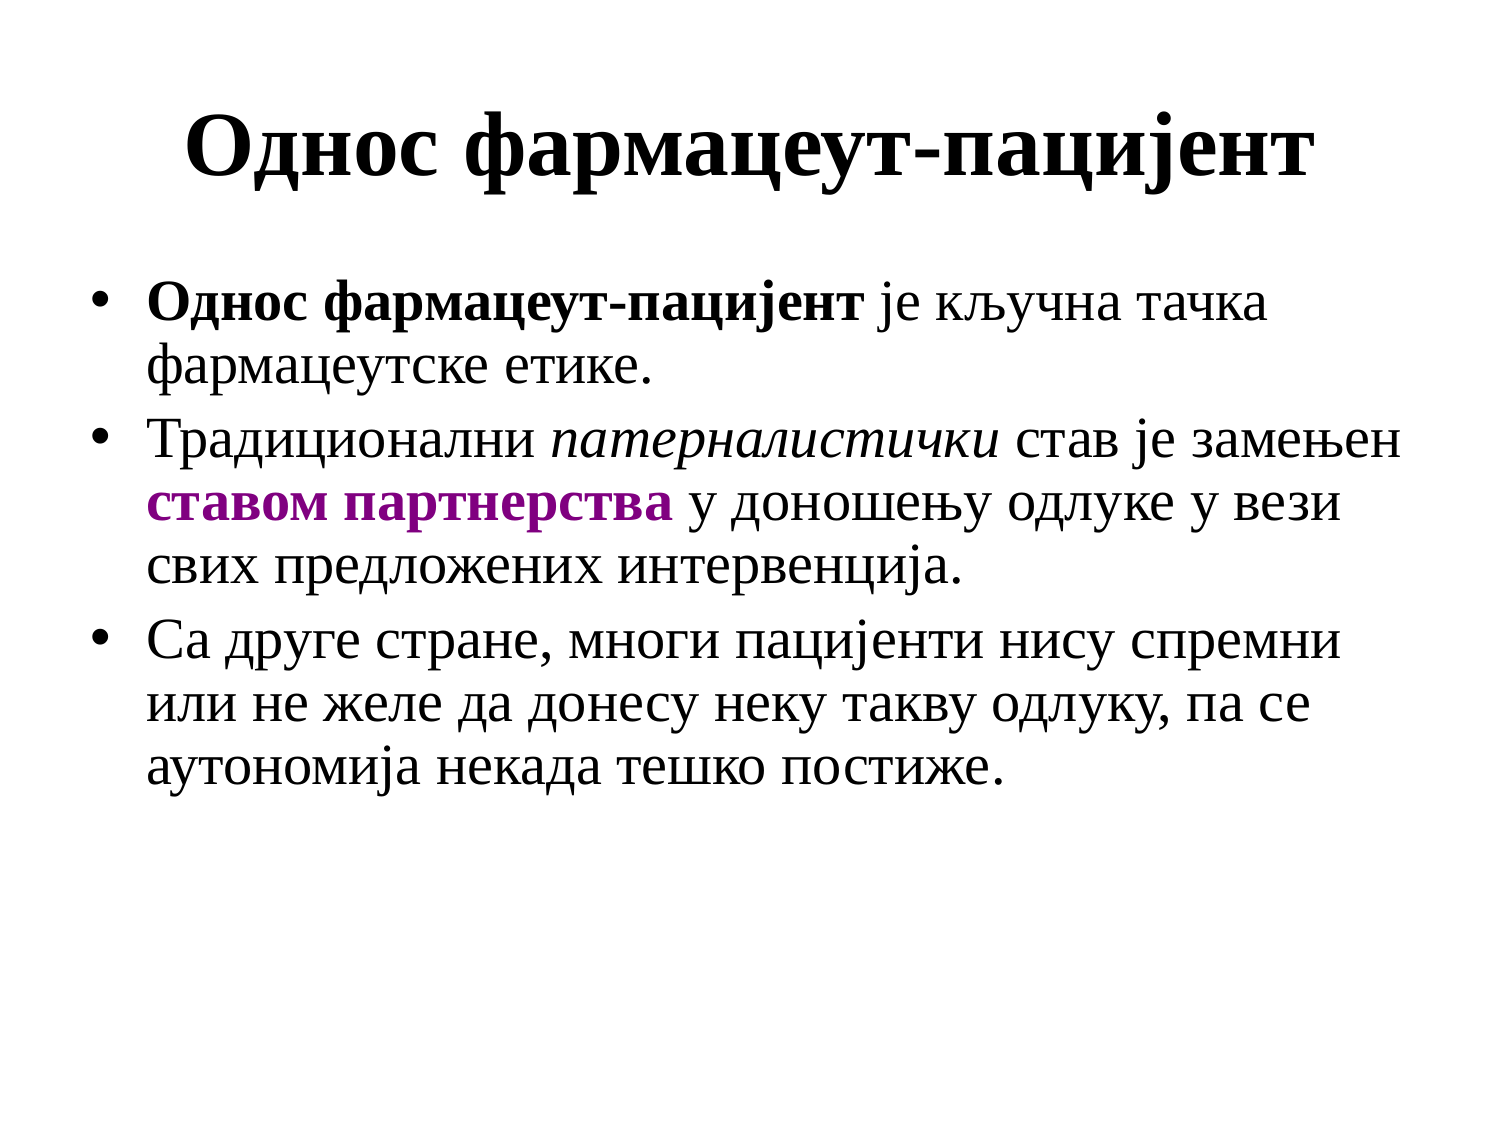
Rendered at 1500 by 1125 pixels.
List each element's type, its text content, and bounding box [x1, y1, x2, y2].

list Однос фармацеут-пацијент је кључна тачка фармацеутске етике. Традиционални патерналистички став је замењен ставом партнерства у доношењу одлуке у вези свих предложених интервенција. Са друге стране, многи пацијенти нису спремни или не желе да донесу неку такву одлуку, па се аутономија некада тешко постиже. [75, 262, 1425, 1005]
title Однос фармацеут-пацијент [75, 45, 1425, 233]
